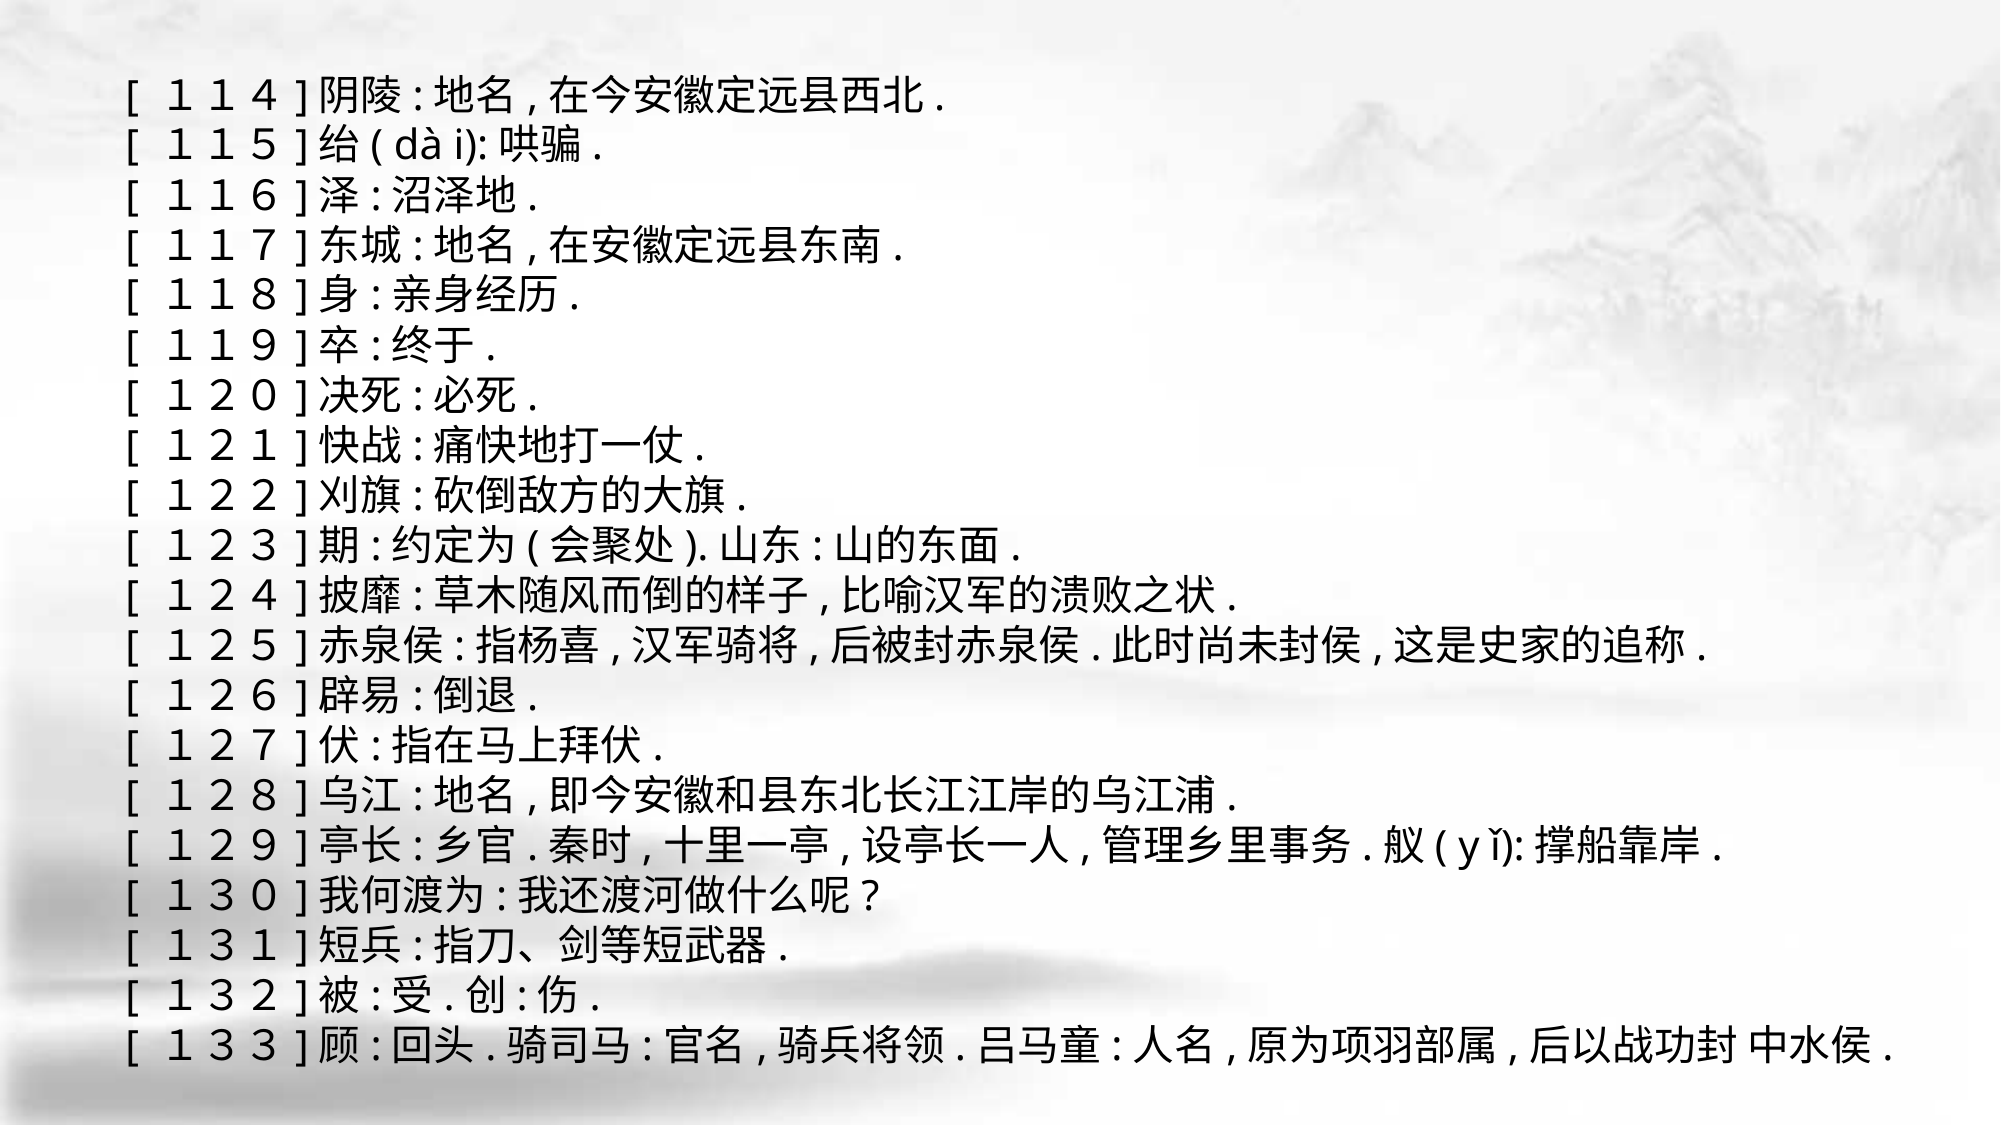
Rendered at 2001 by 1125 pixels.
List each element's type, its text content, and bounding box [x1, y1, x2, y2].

picture [0, 0, 2001, 1125]
text_box [ １１４]阴陵:地名,在今安徽定远县西北. [ １１５]绐( dà i):哄骗. [ １１６]泽:沼泽地. [ １１７]东城:地名,在安徽定远县东南. [ １１８]身:亲身经历. [ １１９]卒:终于. [ １２０]决死:必死. [ １２１]快战:痛快地打一仗. [ １２２]刈旗:砍倒敌方的大旗. [ １２３]期:约定为(会聚处).山东:山的东面. [ １２４]披靡:草木随风而倒的样子,比喻汉军的溃败之状. [ １２５]赤泉侯:指杨喜,汉军骑将,后被封赤泉侯.此时尚未封侯,这是史家的追称. [ １２６]辟易:倒退. [ １２７]伏:指在马上拜伏. [ １２８]乌江:地名,即今安徽和县东北长江江岸的乌江浦. [ １２９]亭长:乡官.秦时,十里一亭,设亭长一人,管理乡里事务.舣( y ǐ):撑船靠岸. [ １３０]我何渡为:我还渡河做什么呢? [ １３１]短兵:指刀、剑等短武器. [ １３２]被:受.创:伤. [ １３３]顾:回头.骑司马:官名,骑兵将领.吕马童:人名,原为项羽部属,后以战功封 中水侯. [110, 60, 1920, 1077]
